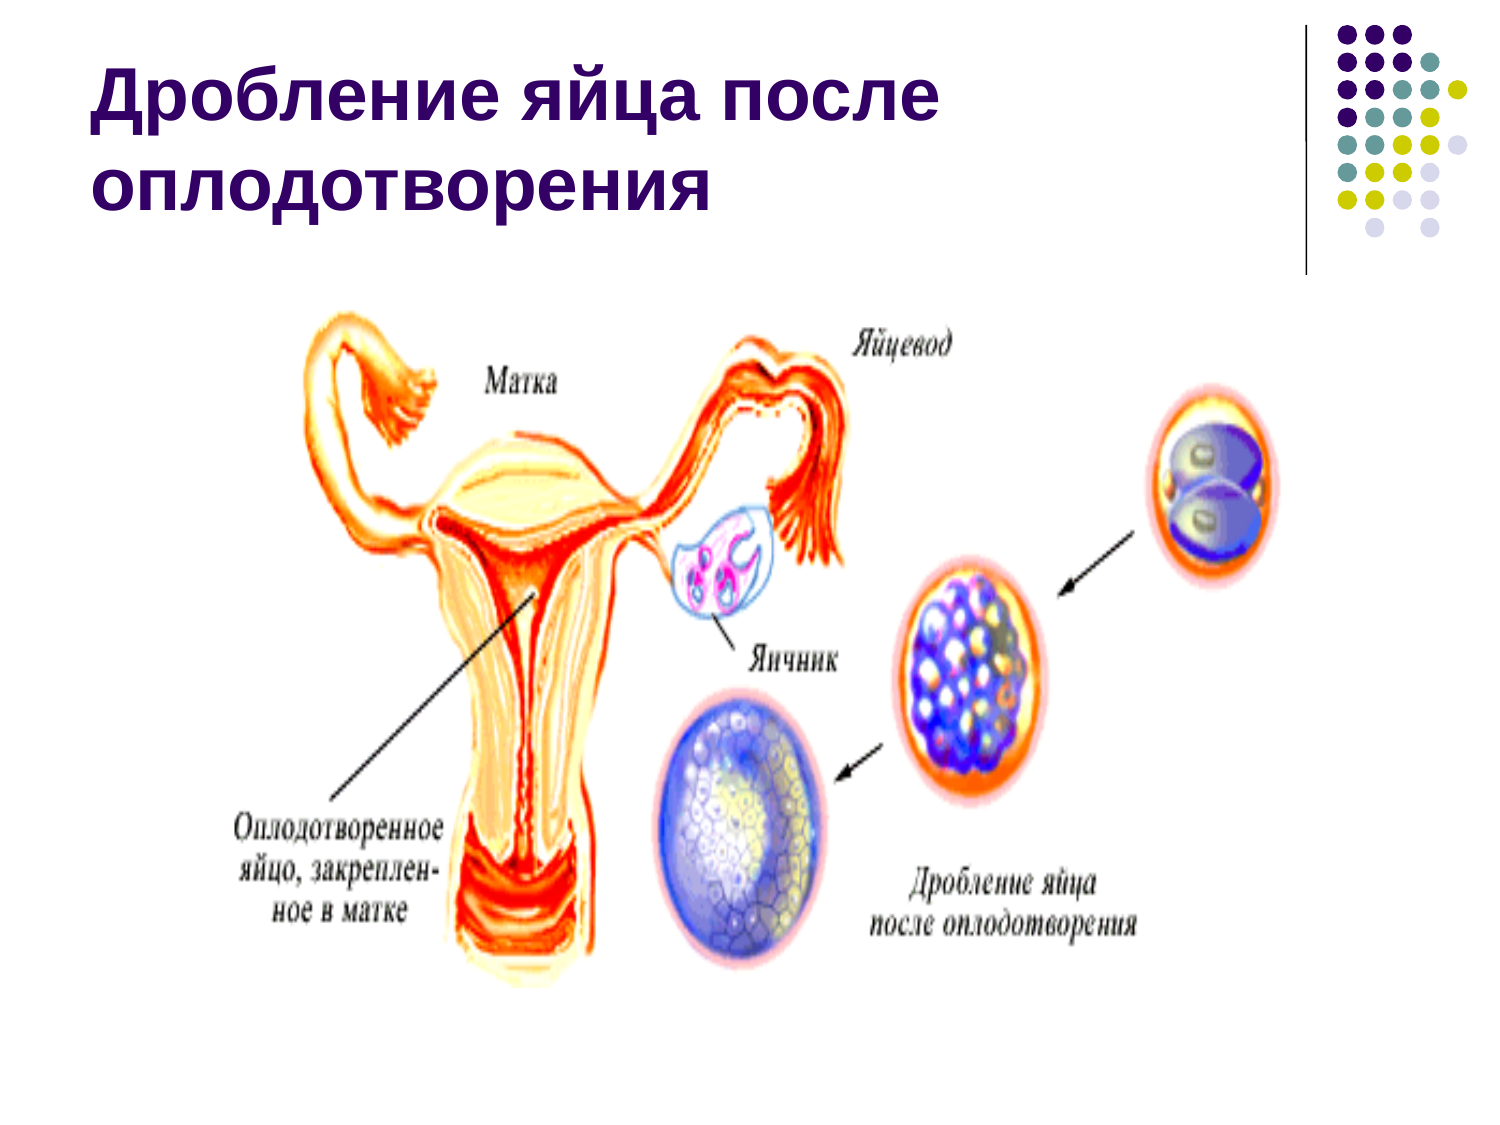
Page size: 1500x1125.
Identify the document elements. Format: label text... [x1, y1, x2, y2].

picture [218, 302, 1294, 988]
title Дробление яйца после оплодотворения [74, 19, 1313, 233]
